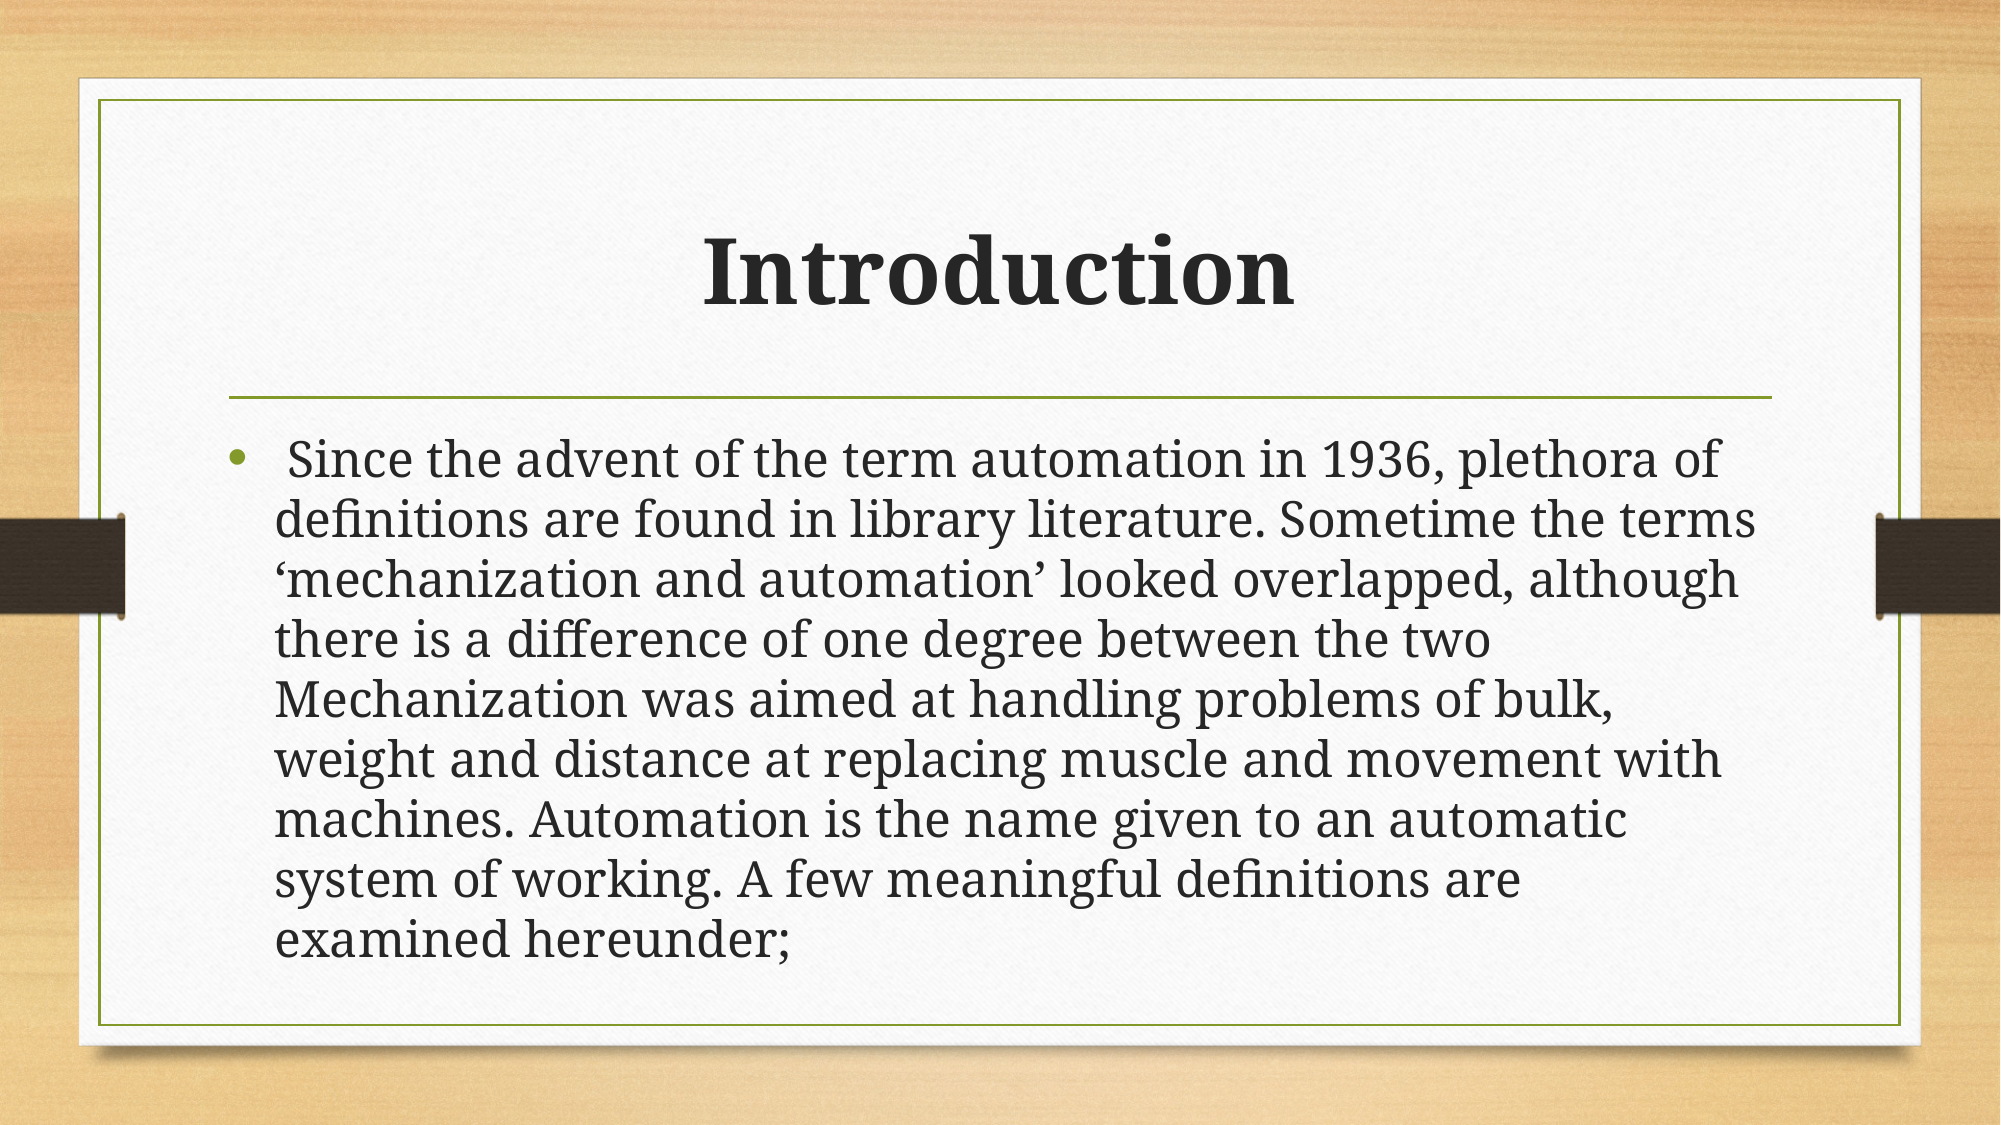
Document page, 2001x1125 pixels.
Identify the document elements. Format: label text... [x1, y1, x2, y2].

picture [0, 0, 2001, 1125]
list Since the advent of the term automation in 1936, plethora of definitions are found in library literature. Sometime the terms ‘mechanization and automation’ looked overlapped, although there is a difference of one degree between the two Mechanization was aimed at handling problems of bulk, weight and distance at replacing muscle and movement with machines. Automation is the name given to an automatic system of working. A few meaningful definitions are examined hereunder; [212, 419, 1788, 964]
title Introduction [212, 161, 1788, 375]
